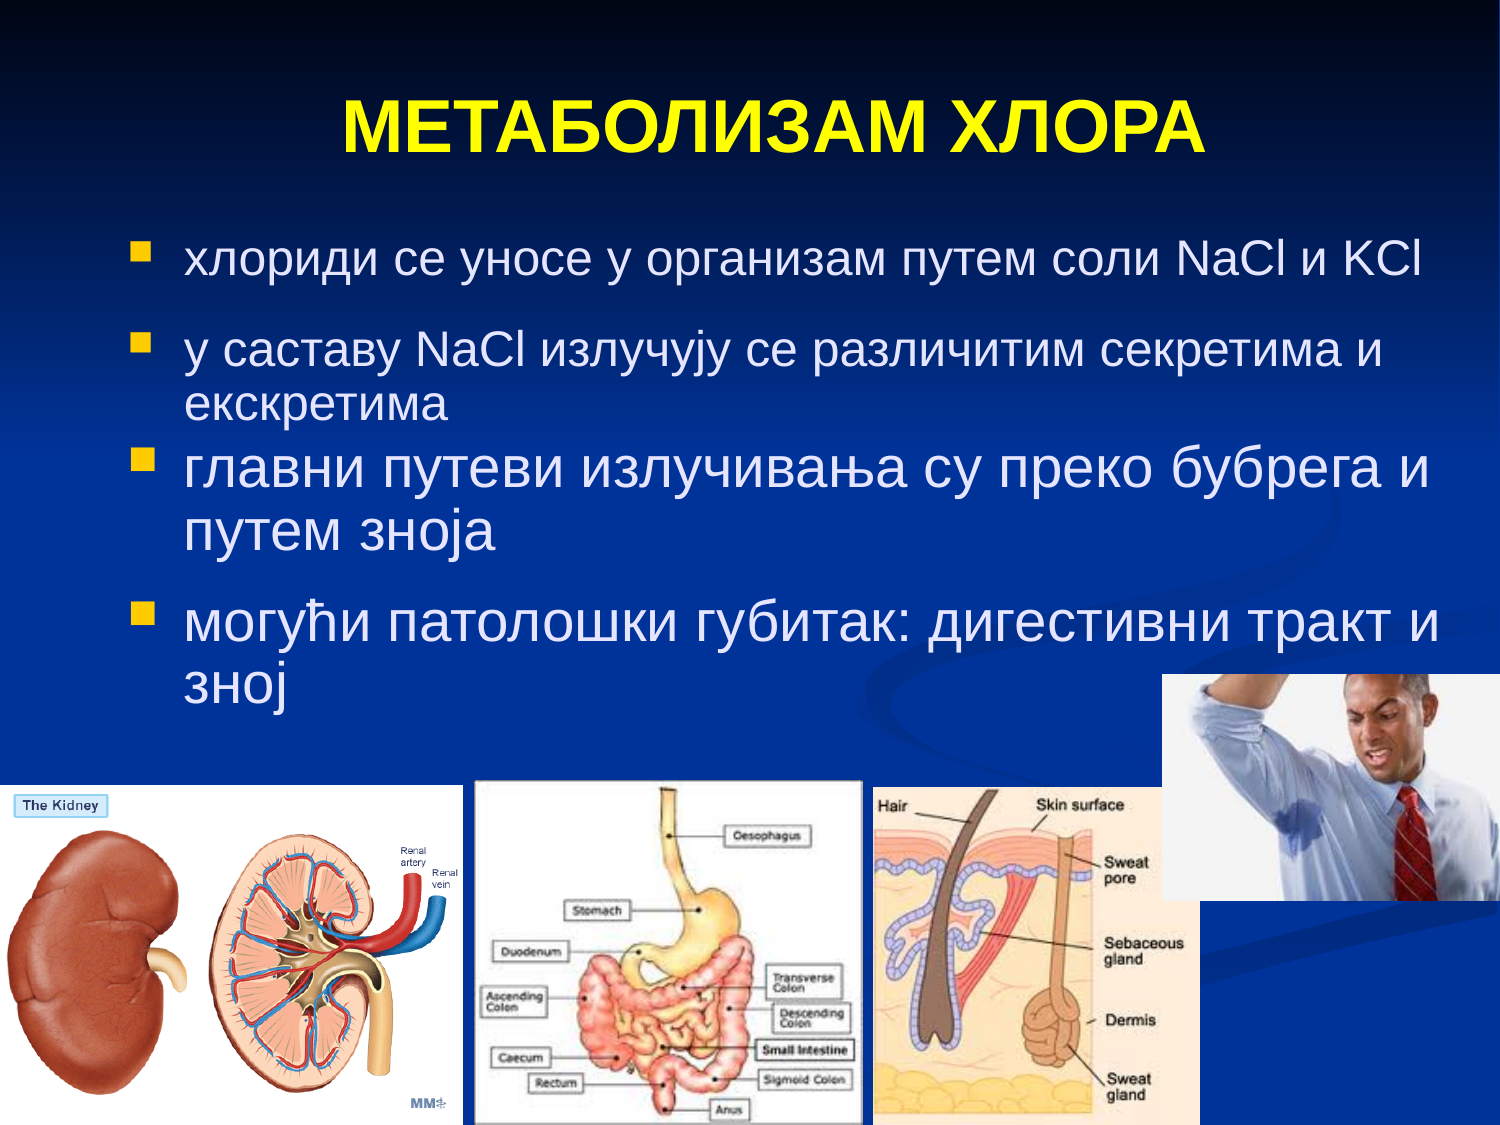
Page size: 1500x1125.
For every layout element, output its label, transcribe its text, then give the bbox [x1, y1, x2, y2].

list хлориди се уносе у организам путем соли NaCl и KCl у саставу NaCl излучују се различитим секретима и екскретима главни путеви излучивања су преко бубрега и путем зноја могући патолошки губитак: дигестивни тракт и зној [112, 224, 1500, 776]
picture [873, 674, 1500, 1125]
text_box МЕТАБОЛИЗАМ ХЛОРА [137, 62, 1413, 175]
picture [474, 779, 863, 1125]
picture [0, 785, 463, 1125]
